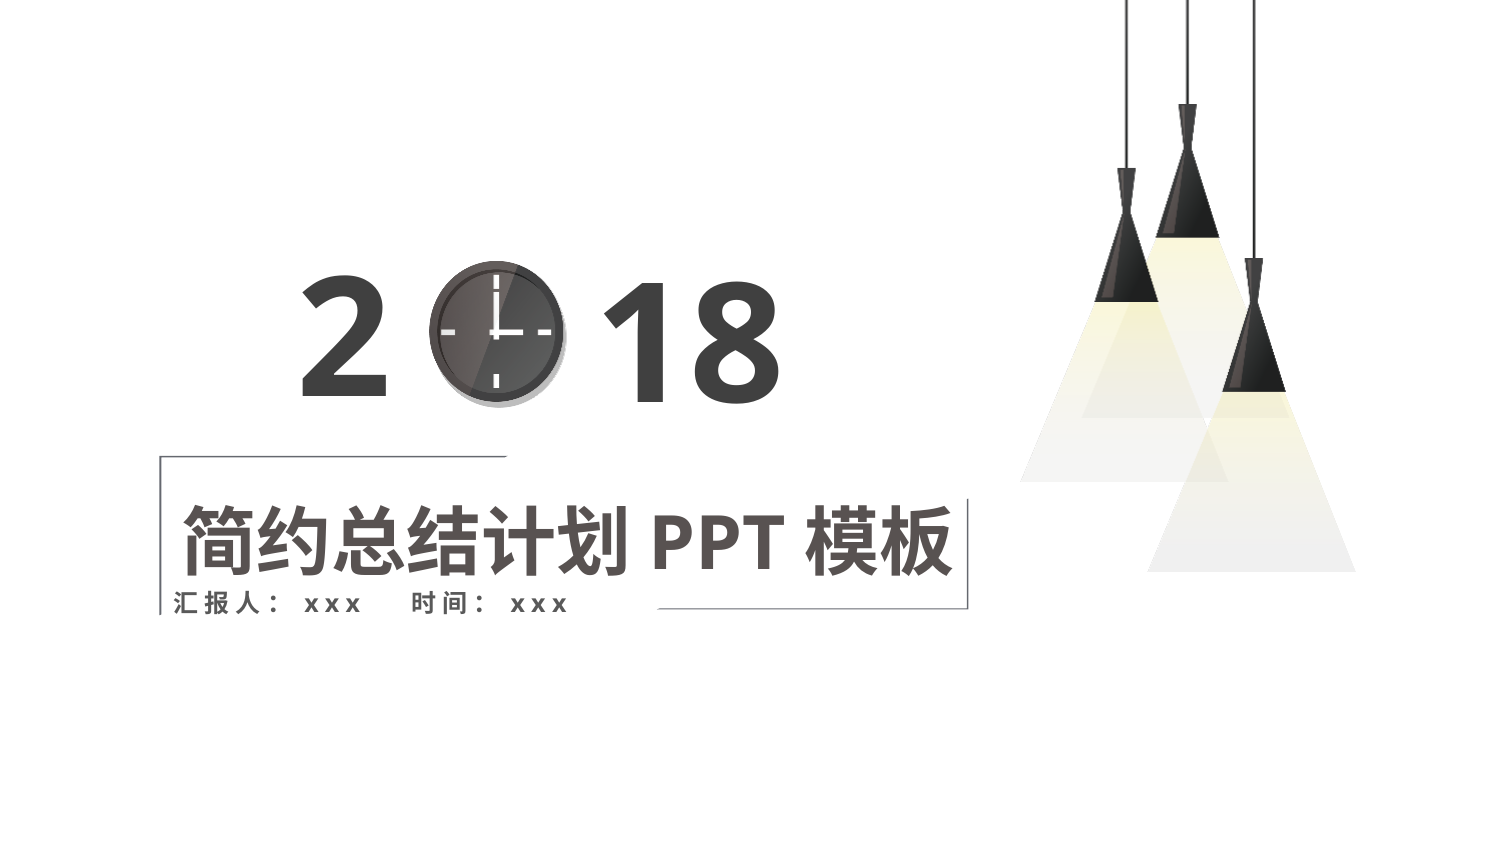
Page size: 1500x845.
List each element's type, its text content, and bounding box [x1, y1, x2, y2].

text_box 2 [281, 182, 408, 438]
text_box [157, 453, 510, 617]
picture [1015, 0, 1365, 594]
text_box [654, 496, 971, 612]
text_box 汇报人：xxx 时间：xxx [158, 574, 582, 626]
text_box 18 [579, 188, 801, 443]
text_box 简约总结计划PPT模板 [166, 468, 970, 592]
picture [417, 248, 572, 421]
